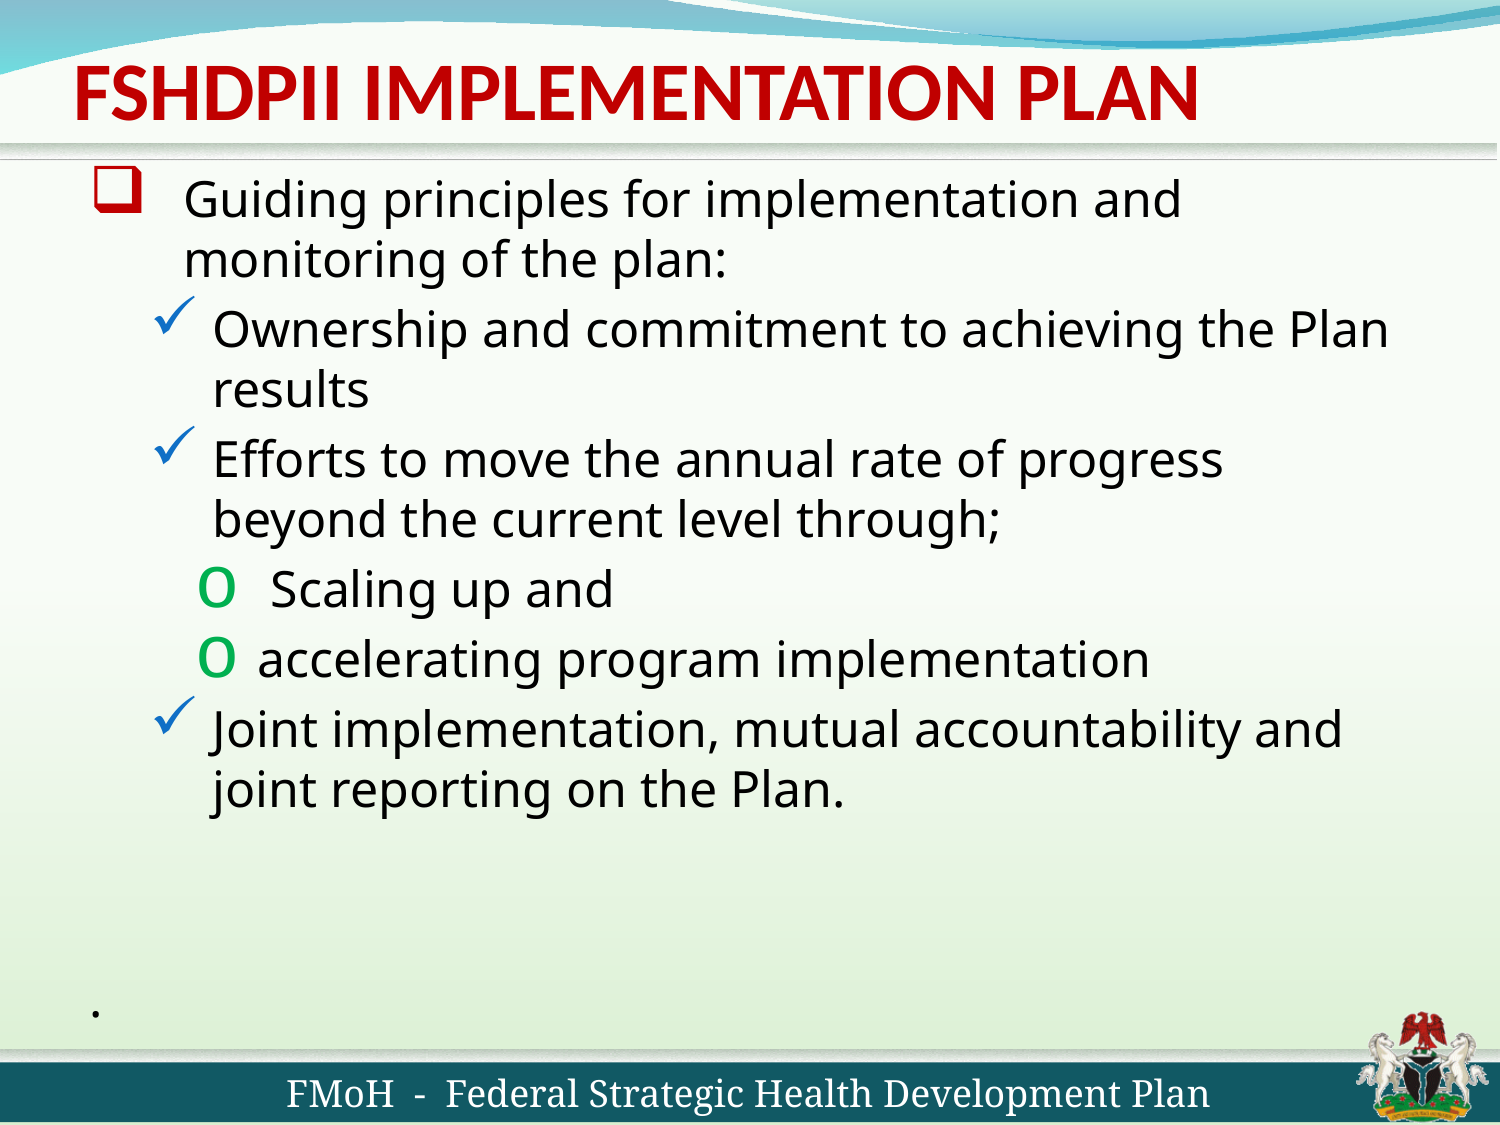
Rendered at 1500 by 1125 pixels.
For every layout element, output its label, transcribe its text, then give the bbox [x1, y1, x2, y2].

picture [0, 1008, 1500, 1125]
list Guiding principles for implementation and monitoring of the plan: Ownership and commitment to achieving the Plan results Efforts to move the annual rate of progress beyond the current level through; Scaling up and accelerating program implementation Joint implementation, mutual accountability and joint reporting on the Plan. . [75, 160, 1425, 1038]
title FSHDPII IMPLEMENTATION PLAN [73, 21, 1424, 138]
picture [0, 143, 1497, 161]
